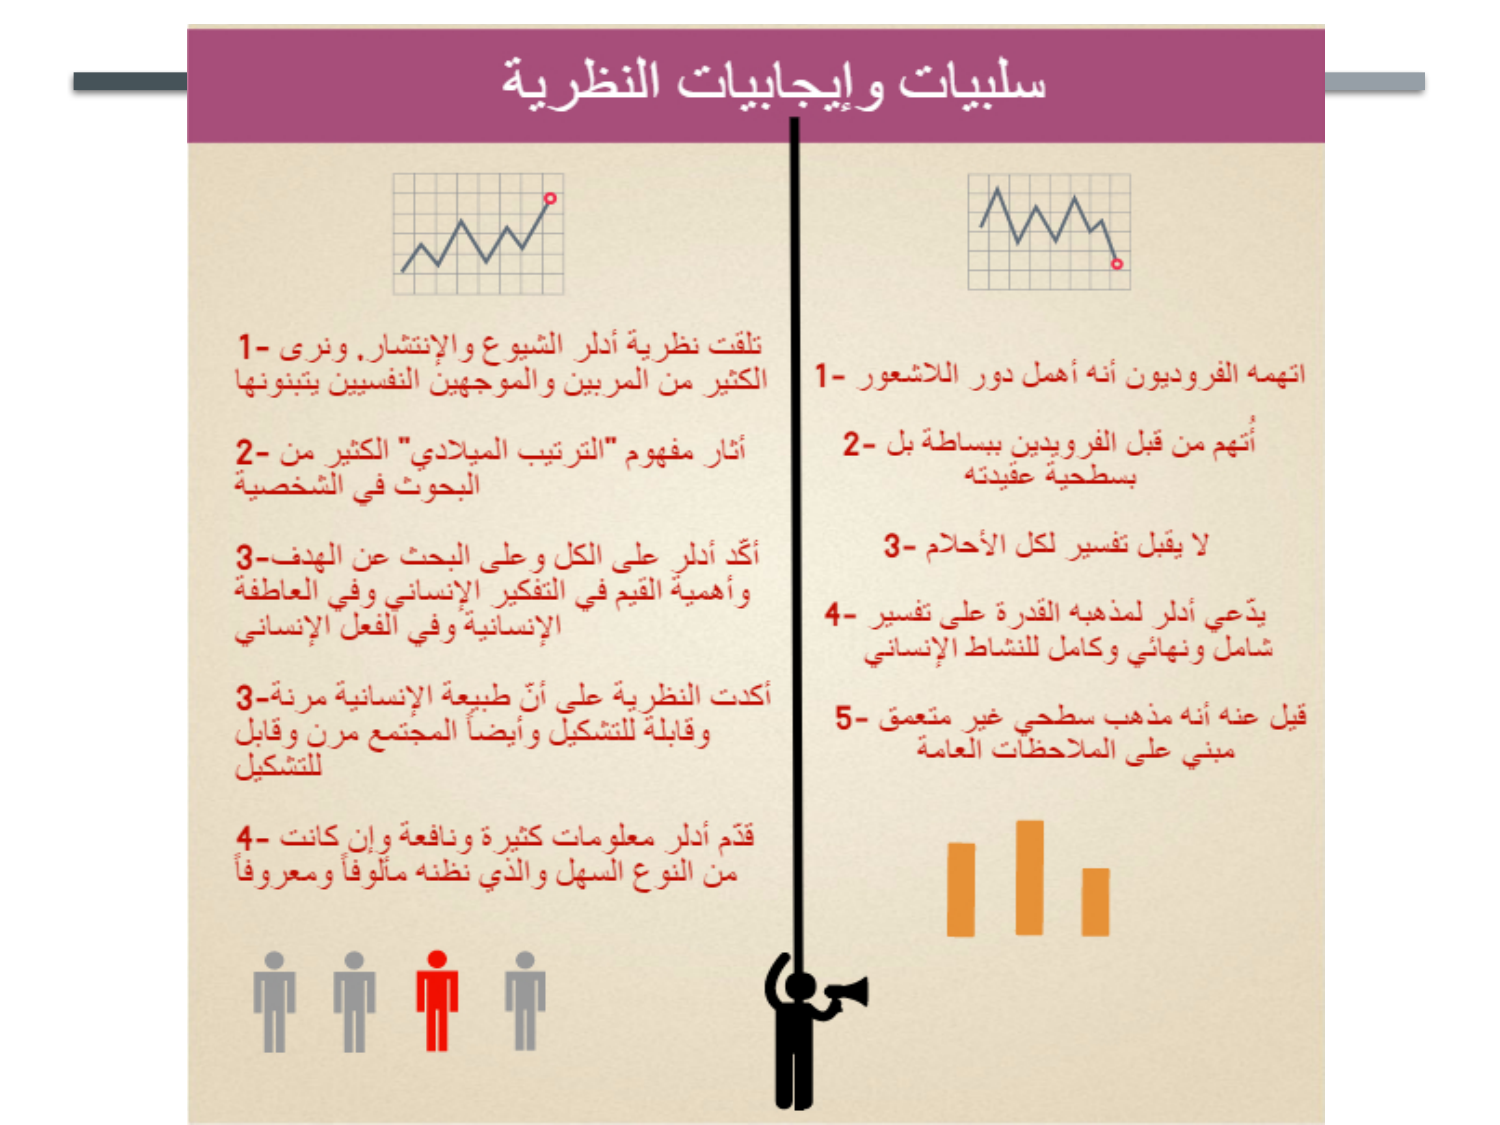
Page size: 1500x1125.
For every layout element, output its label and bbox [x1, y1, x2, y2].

picture [186, 24, 1326, 1125]
